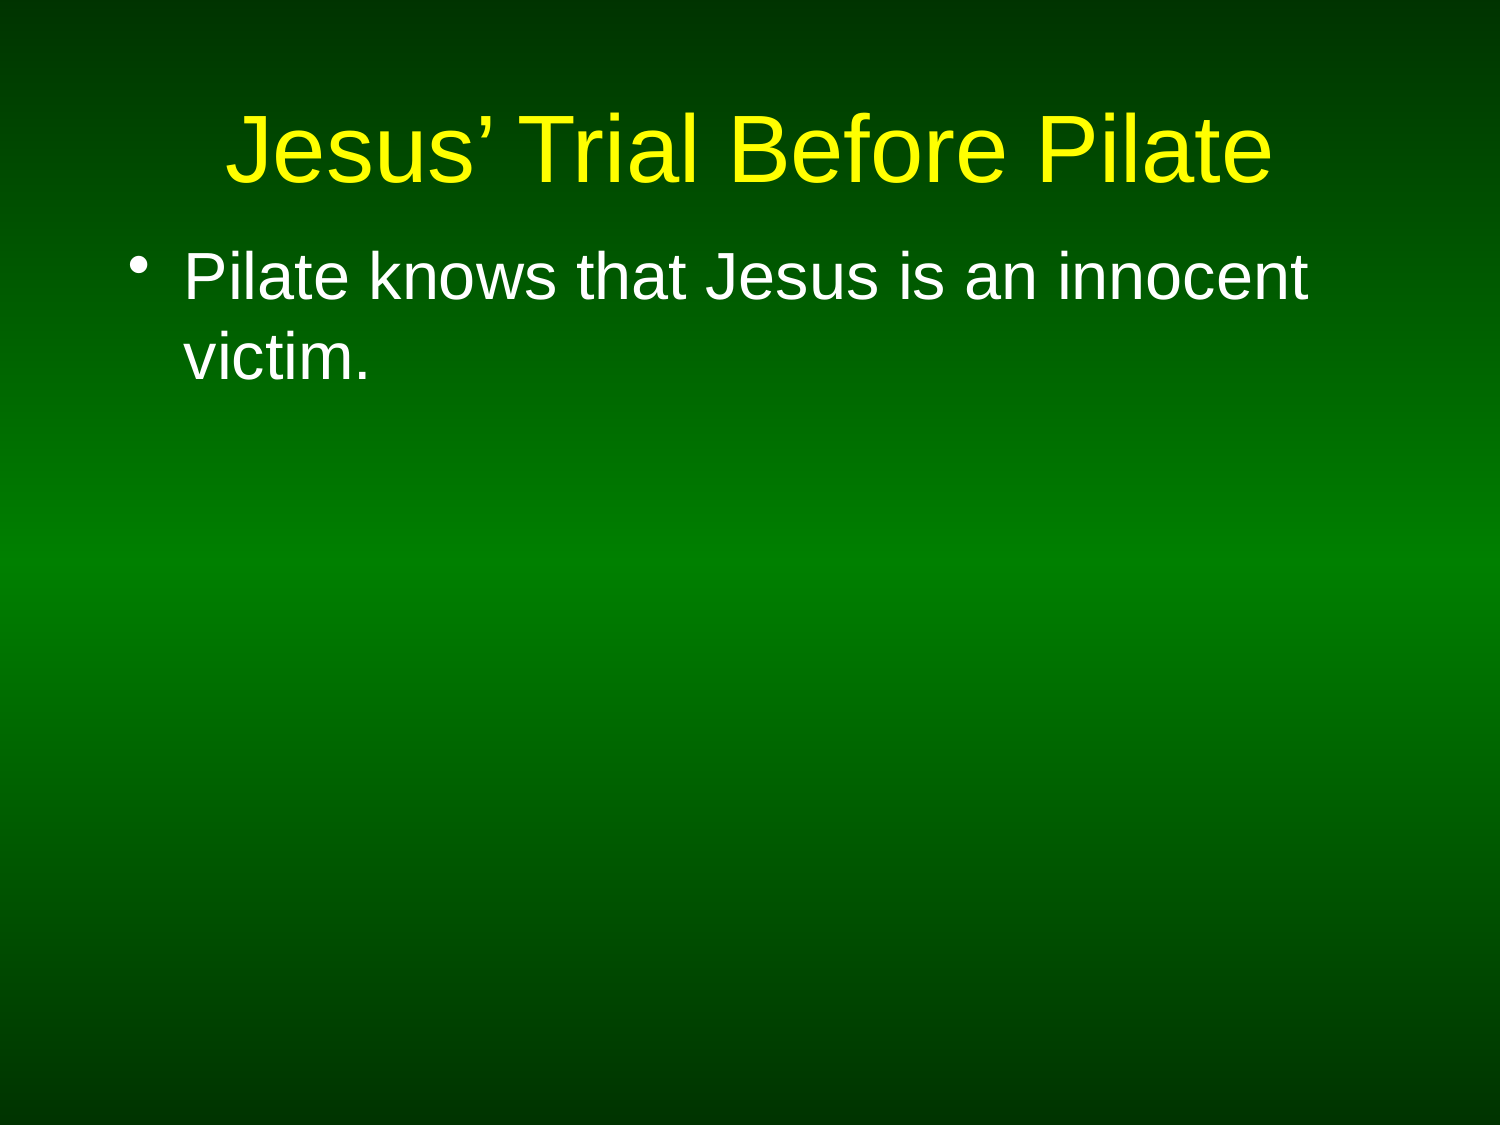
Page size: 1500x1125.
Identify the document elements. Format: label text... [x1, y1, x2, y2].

title Jesus’ Trial Before Pilate [37, 50, 1463, 238]
list Pilate knows that Jesus is an innocent victim. [112, 224, 1463, 1125]
